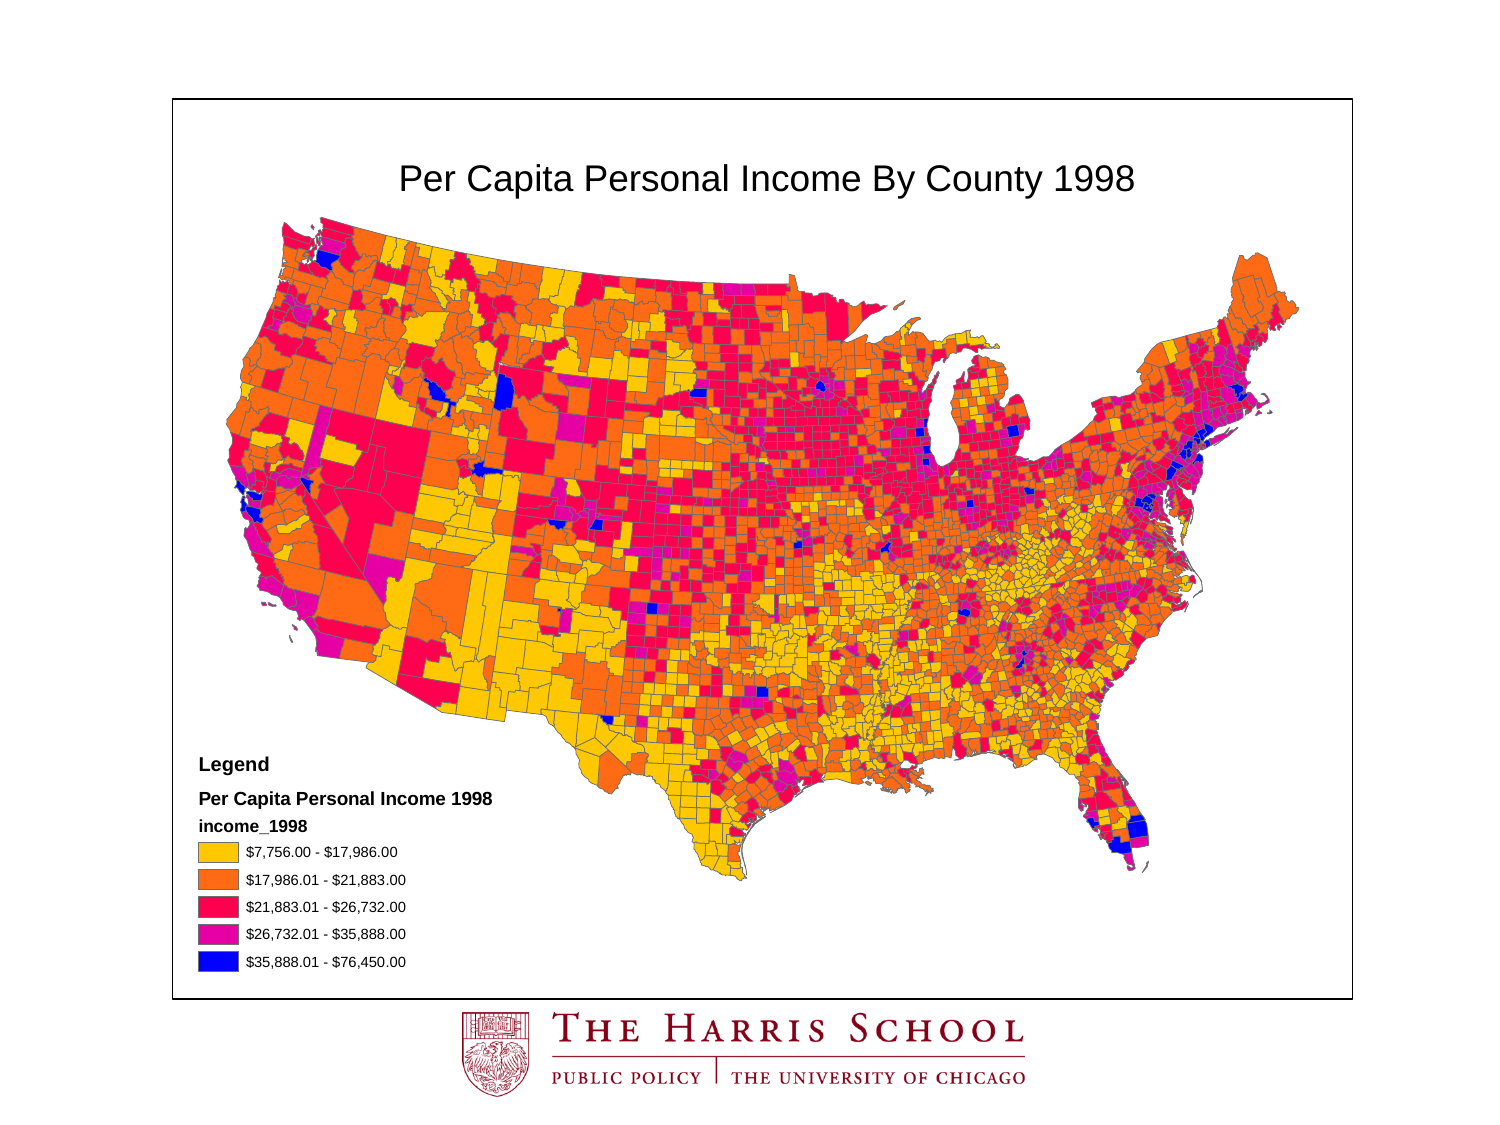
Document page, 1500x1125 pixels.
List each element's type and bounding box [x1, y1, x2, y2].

picture [149, 74, 1376, 1097]
